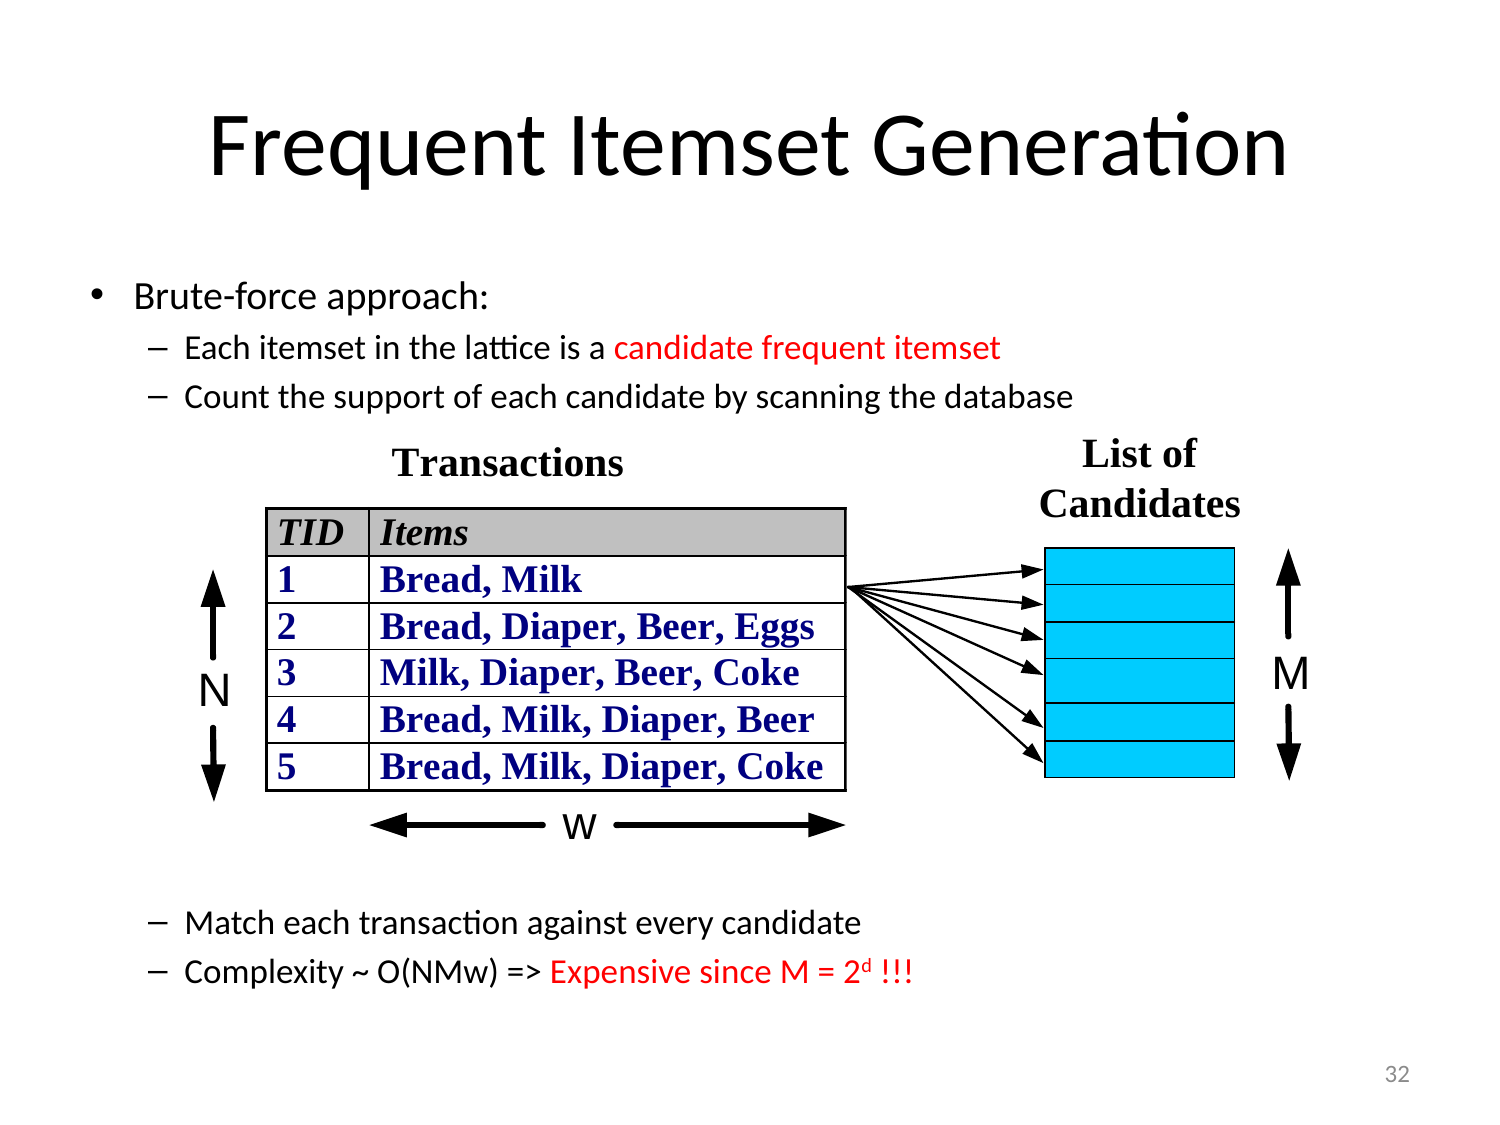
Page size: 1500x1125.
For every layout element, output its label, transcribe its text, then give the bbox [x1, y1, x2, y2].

list Brute-force approach: Each itemset in the lattice is a candidate frequent itemset Count the support of each candidate by scanning the database Match each transaction against every candidate Complexity ~ O(NMw) => Expensive since M = 2d !!! [75, 262, 1425, 1005]
title Frequent Itemset Generation [75, 45, 1425, 233]
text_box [155, 424, 1351, 863]
slide_number 32 [1074, 1042, 1425, 1103]
